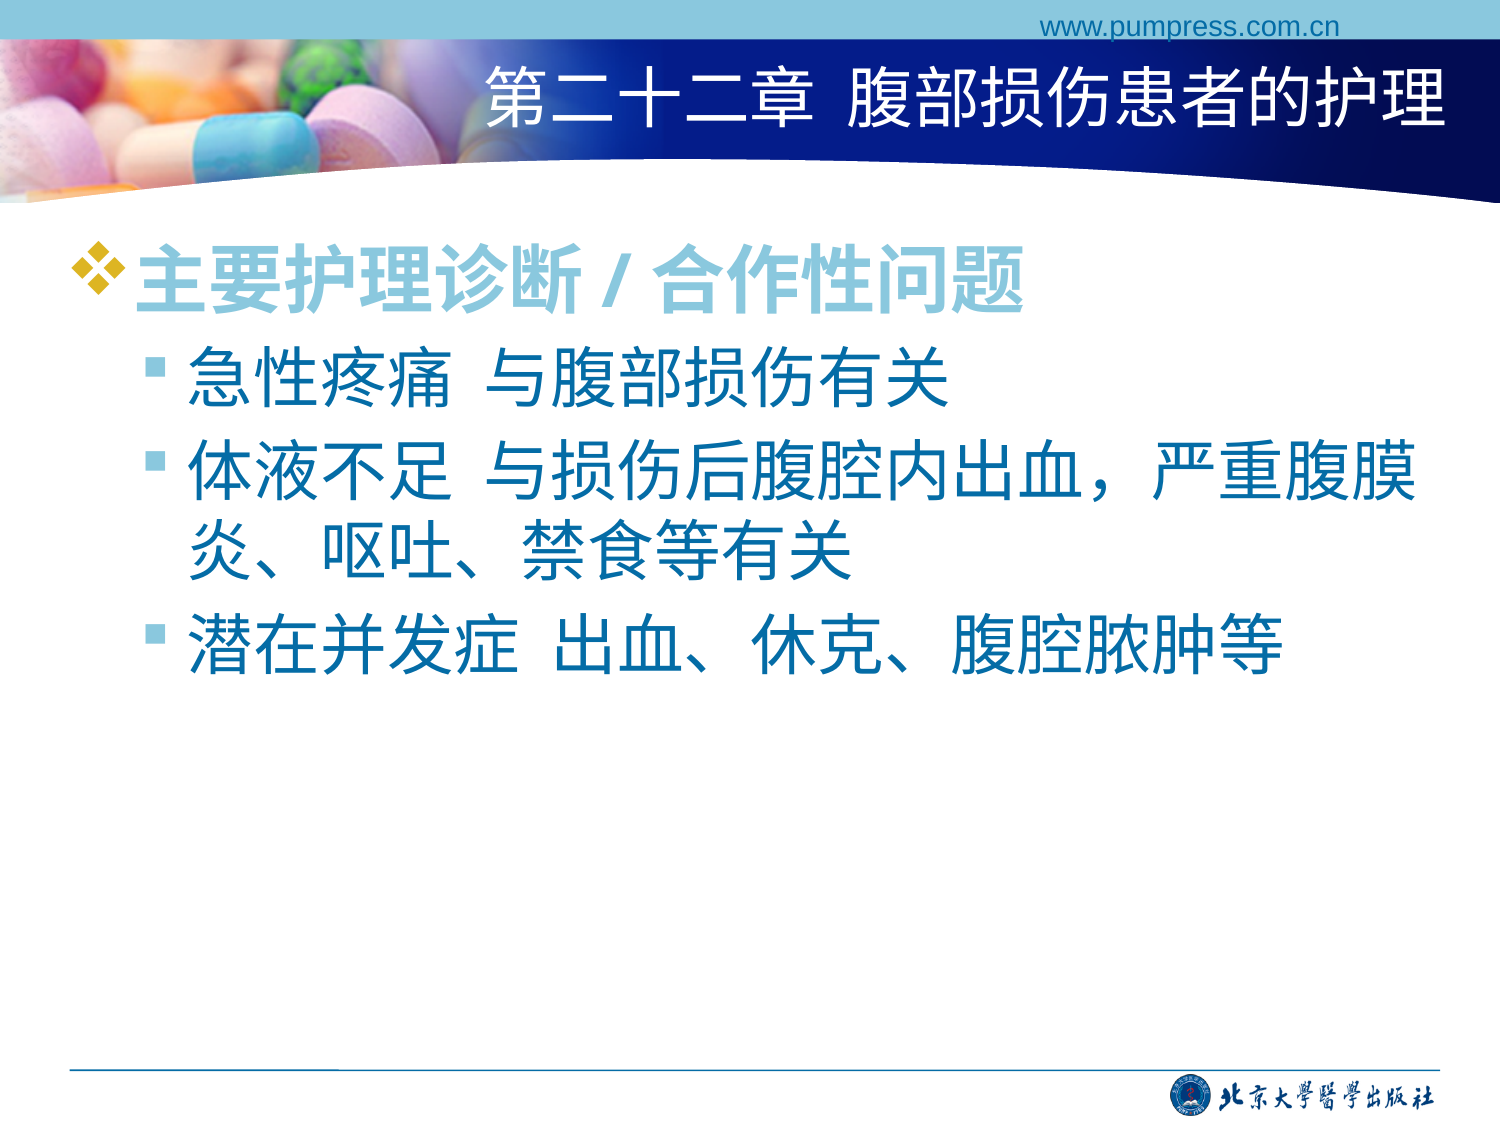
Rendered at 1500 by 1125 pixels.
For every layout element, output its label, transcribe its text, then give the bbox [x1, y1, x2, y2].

picture [0, 40, 1500, 203]
list 主要护理诊断/合作性问题 急性疼痛 与腹部损伤有关 体液不足 与损伤后腹腔内出血，严重腹膜炎、呕吐、禁食等有关 潜在并发症 出血、休克、腹腔脓肿等 [49, 224, 1463, 1026]
slide_number www.pumpress.com.cn [1025, 0, 1463, 38]
picture [1170, 1074, 1436, 1118]
title 第二十二章 腹部损伤患者的护理 [137, 49, 1463, 143]
